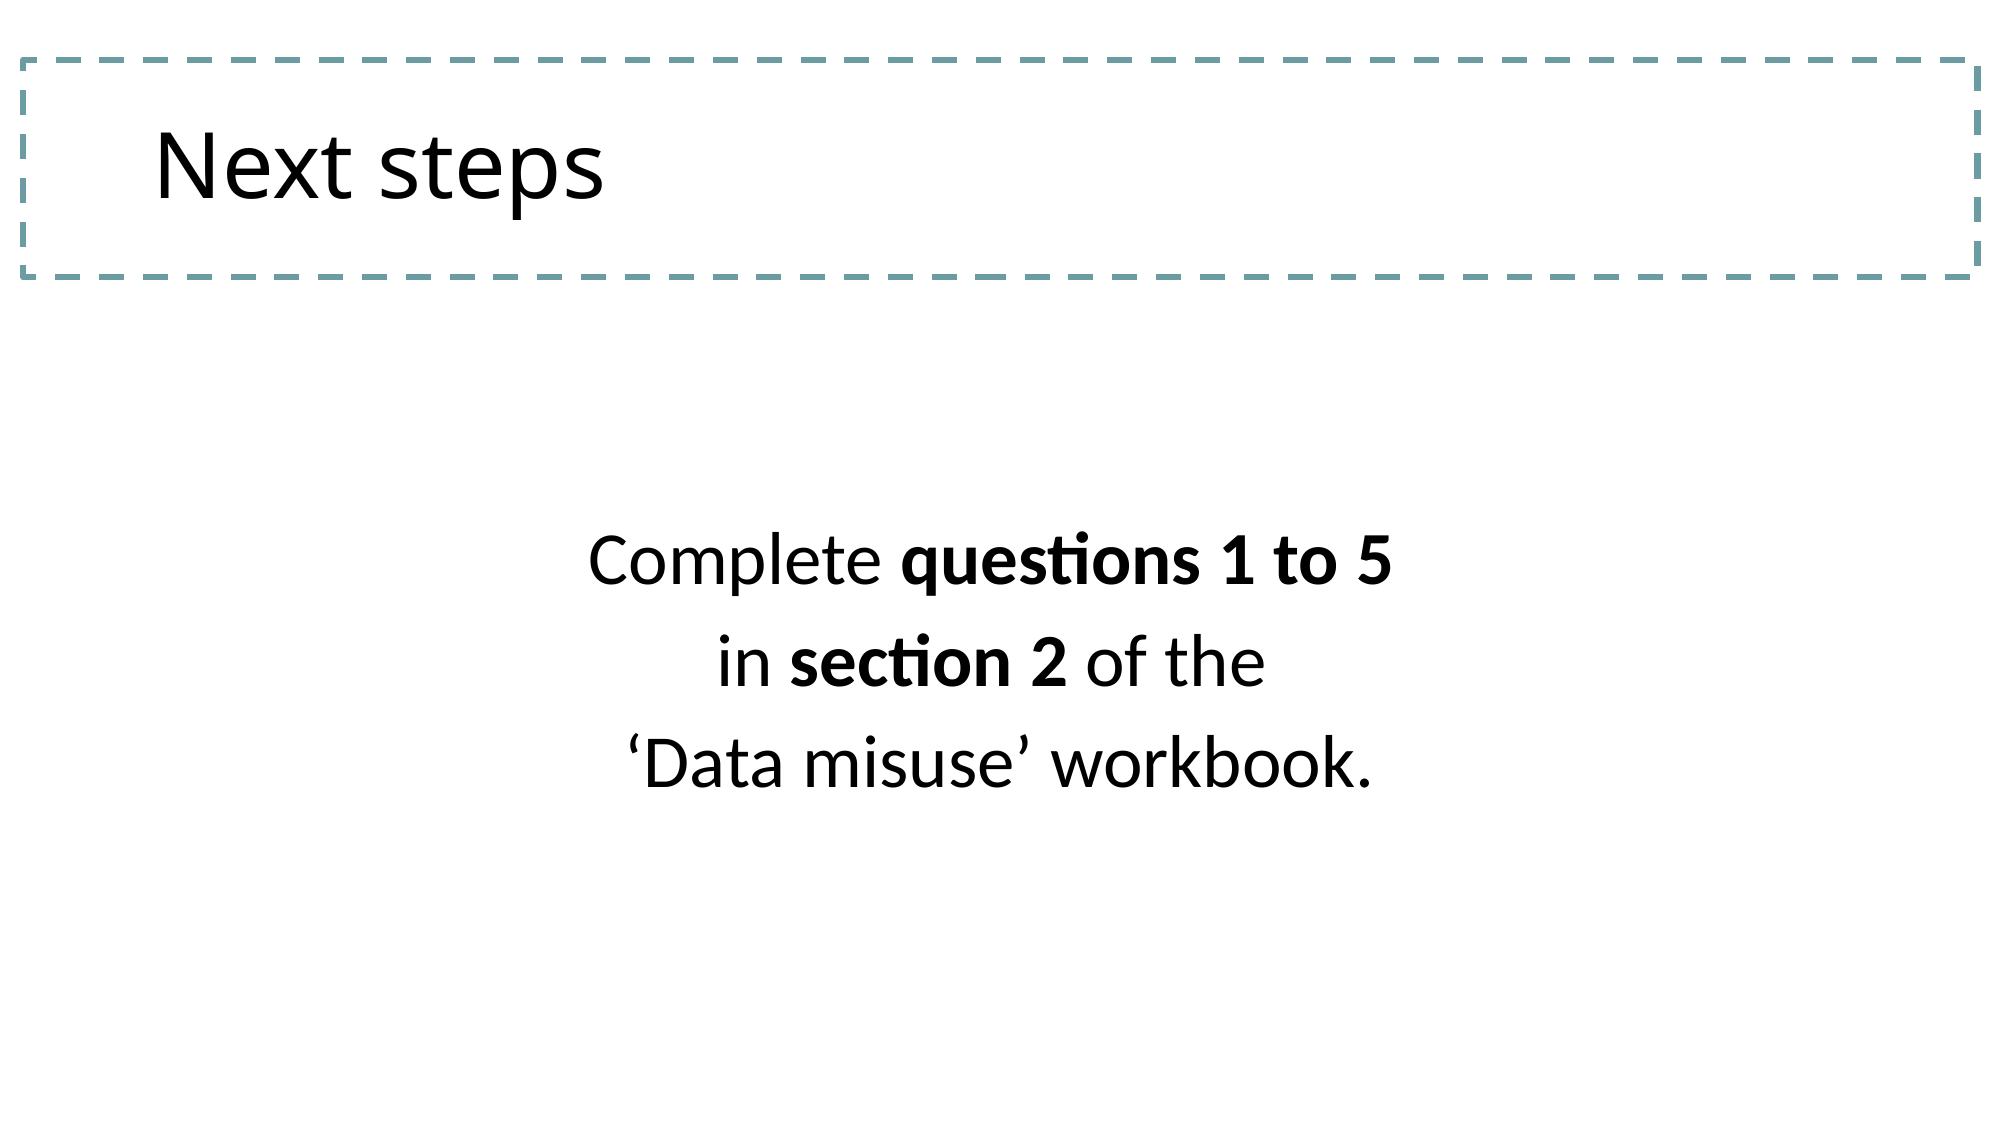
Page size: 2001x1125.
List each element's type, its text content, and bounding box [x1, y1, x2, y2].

list Complete questions 1 to 5 in section 2 of the ‘Data misuse’ workbook. [137, 299, 1863, 1014]
title Next steps [137, 59, 1863, 278]
